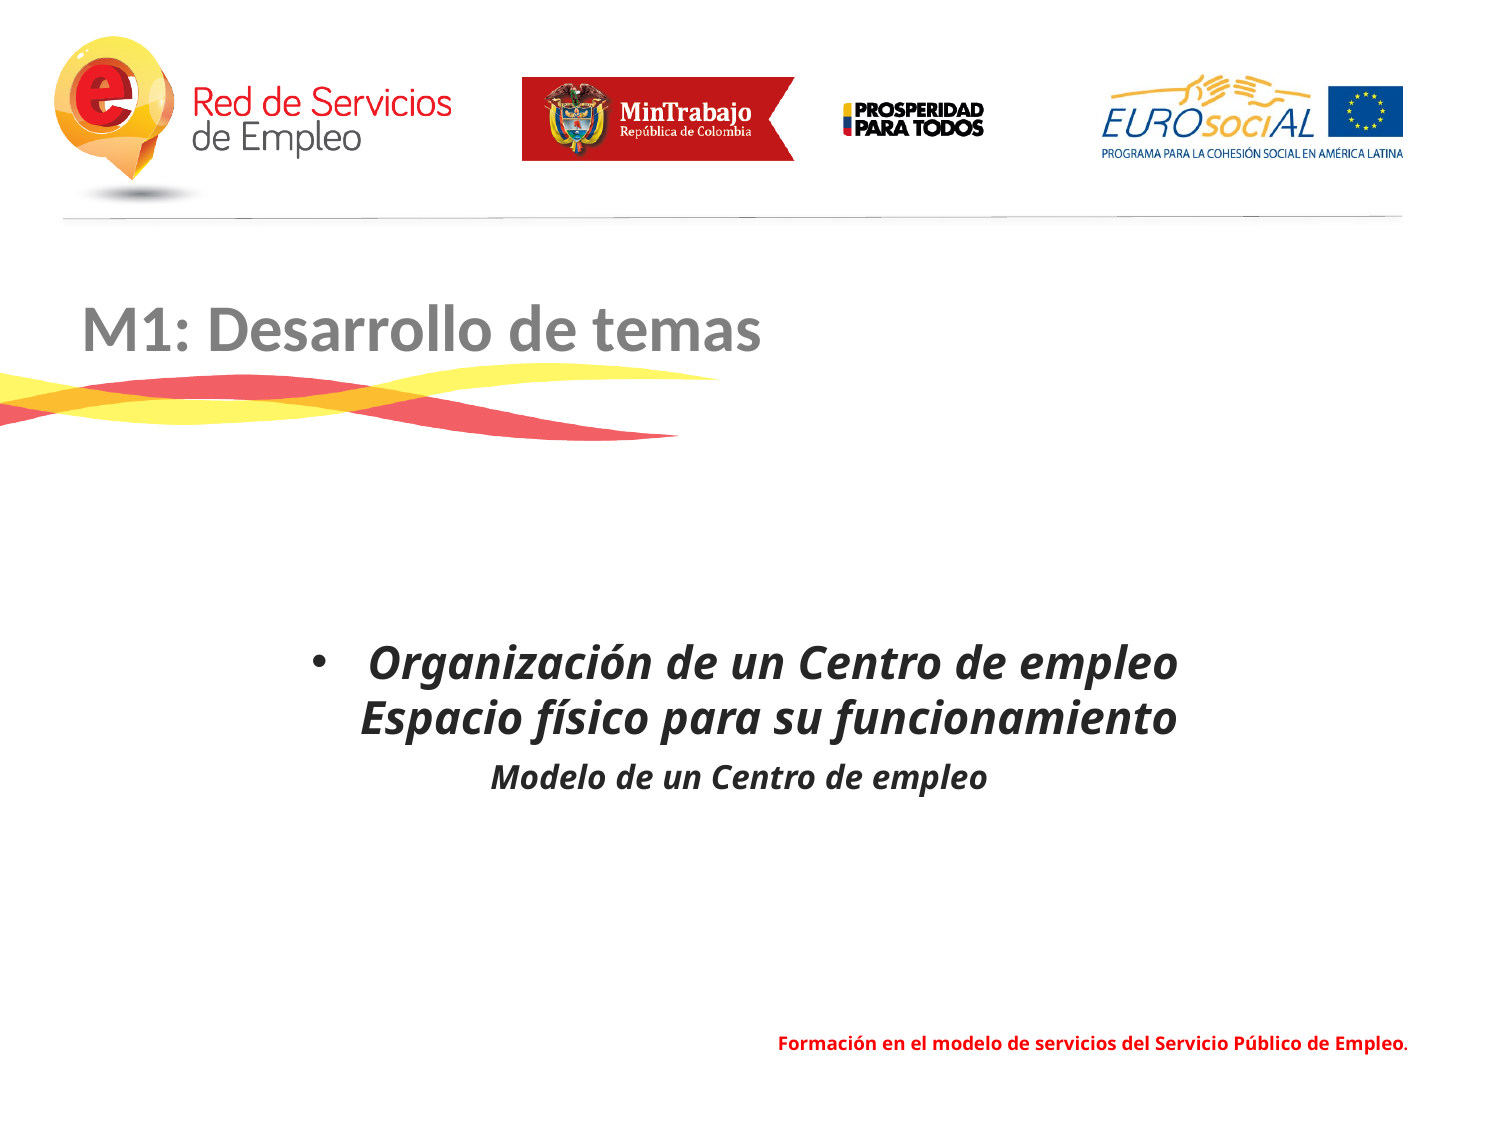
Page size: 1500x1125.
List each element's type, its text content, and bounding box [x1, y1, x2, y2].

picture [521, 77, 987, 162]
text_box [62, 215, 1403, 220]
text_box M1: Desarrollo de temas [67, 277, 1199, 372]
picture [54, 35, 452, 205]
text_box Organización de un Centro de empleo Espacio físico para su funcionamiento Modelo de un Centro de empleo [20, 626, 1471, 806]
title Formación en el modelo de servicios del Servicio Público de Empleo. [720, 999, 1471, 1088]
picture [0, 358, 721, 441]
picture [1102, 74, 1403, 158]
